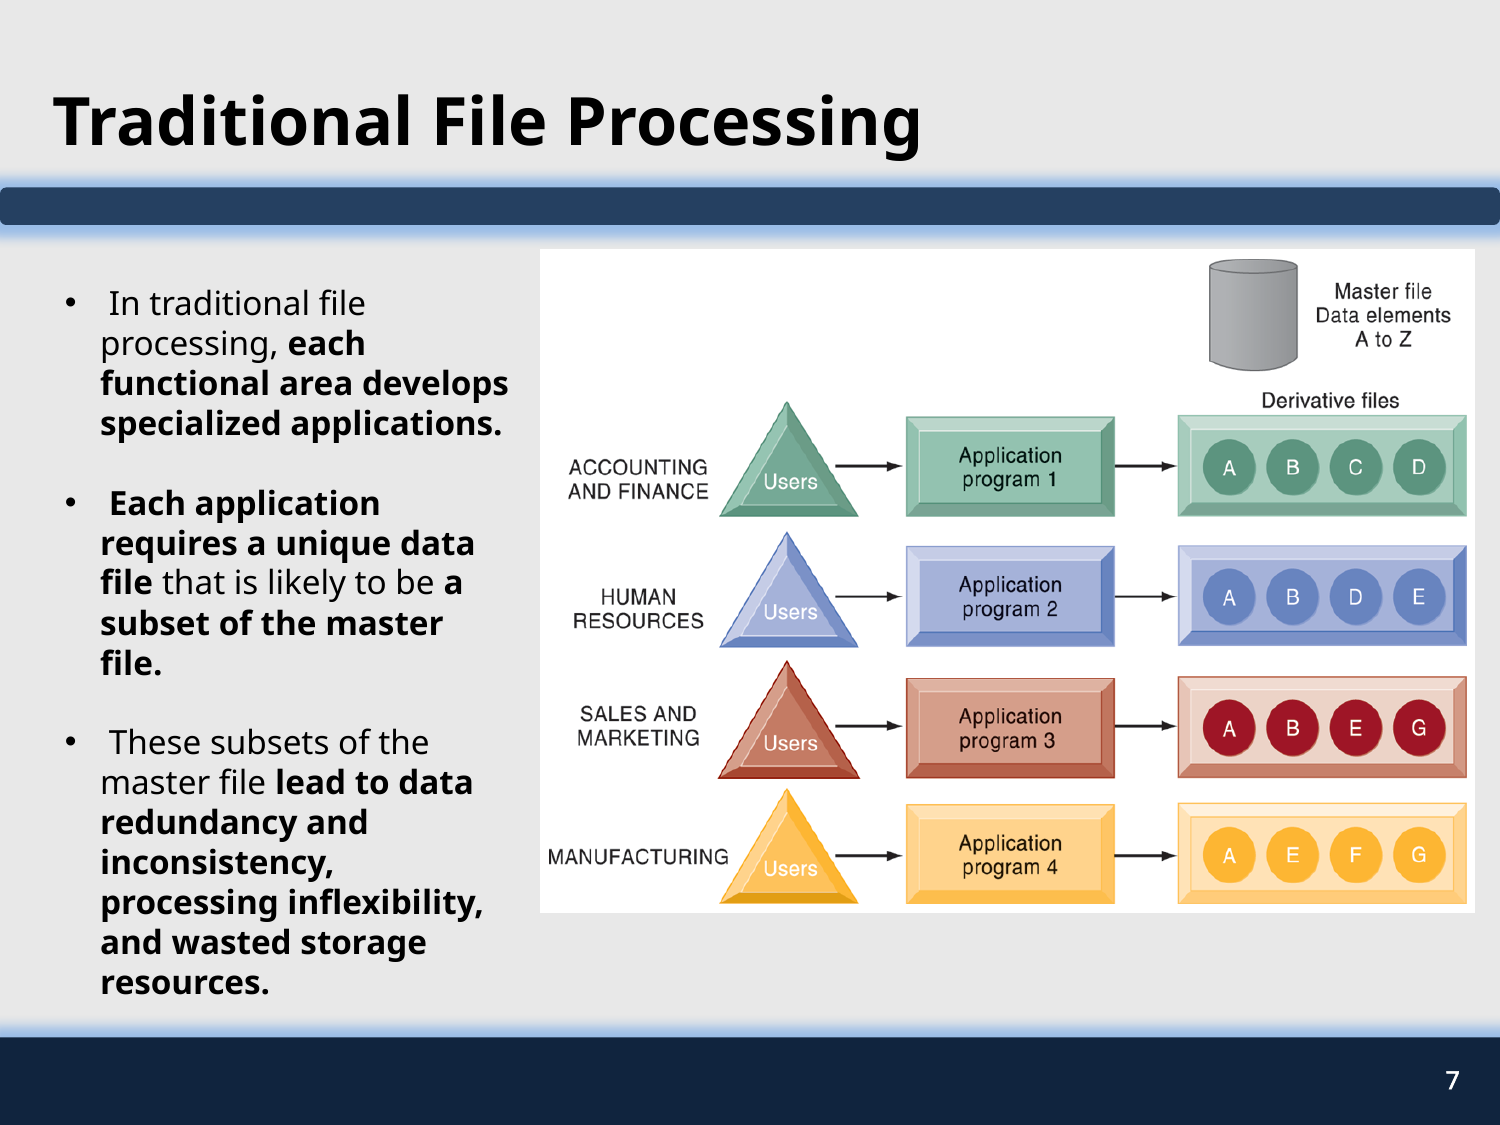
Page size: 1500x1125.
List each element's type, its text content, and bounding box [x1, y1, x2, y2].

text_box In traditional file processing, each functional area develops specialized applications. Each application requires a unique data file that is likely to be a subset of the master file. These subsets of the master file lead to data redundancy and inconsistency, processing inflexibility, and wasted storage resources. [50, 274, 525, 1009]
title Traditional File Processing [37, 62, 1338, 176]
slide_number 7 [1412, 1050, 1475, 1113]
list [540, 249, 1476, 913]
